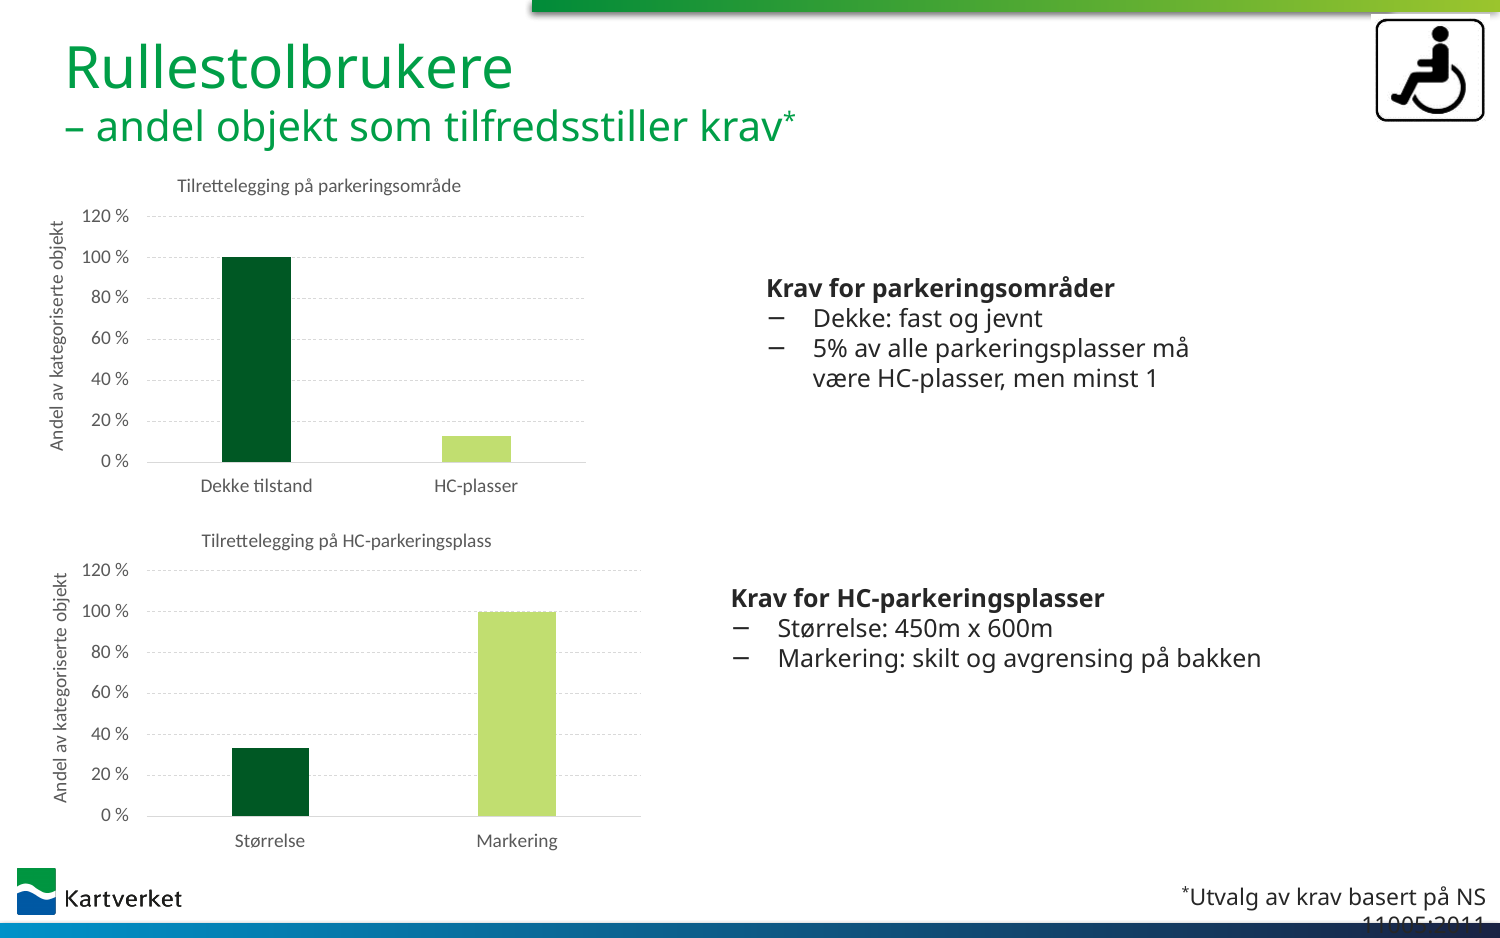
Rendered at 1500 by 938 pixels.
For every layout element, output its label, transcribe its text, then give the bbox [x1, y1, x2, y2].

picture [41, 520, 652, 859]
text_box Krav for parkeringsområder Dekke: fast og jevnt 5% av alle parkeringsplasser må være HC-plasser, men minst 1 [751, 264, 1232, 400]
text_box Rullestolbrukere – andel objekt som tilfredsstiller krav* [49, 23, 1431, 158]
picture [1371, 13, 1491, 127]
text_box *Utvalg av krav basert på NS 11005:2011 [1068, 873, 1500, 938]
text_box Krav for HC-parkeringsplasser Størrelse: 450m x 600m Markering: skilt og avgrensing på bakken [715, 574, 1278, 680]
picture [41, 166, 598, 505]
